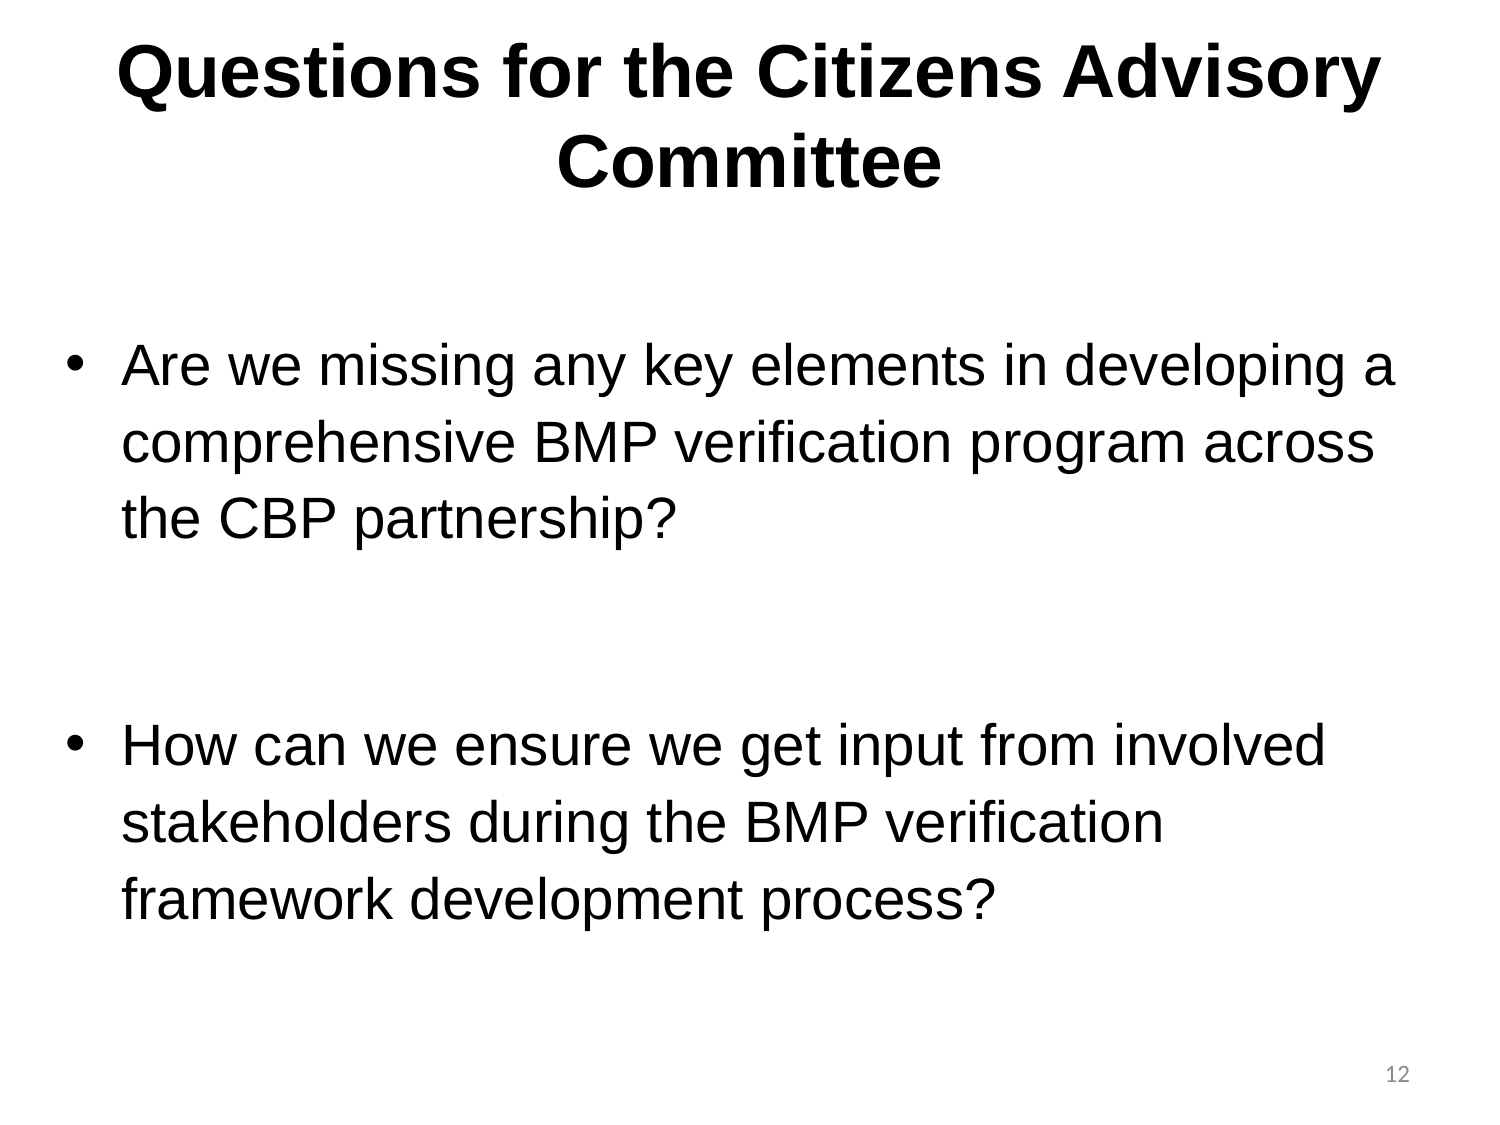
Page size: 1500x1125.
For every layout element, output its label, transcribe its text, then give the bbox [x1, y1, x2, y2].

list Are we missing any key elements in developing a comprehensive BMP verification program across the CBP partnership? How can we ensure we get input from involved stakeholders during the BMP verification framework development process? [50, 312, 1438, 1100]
title Questions for the Citizens Advisory Committee [75, 0, 1425, 225]
slide_number 12 [1074, 1042, 1425, 1103]
